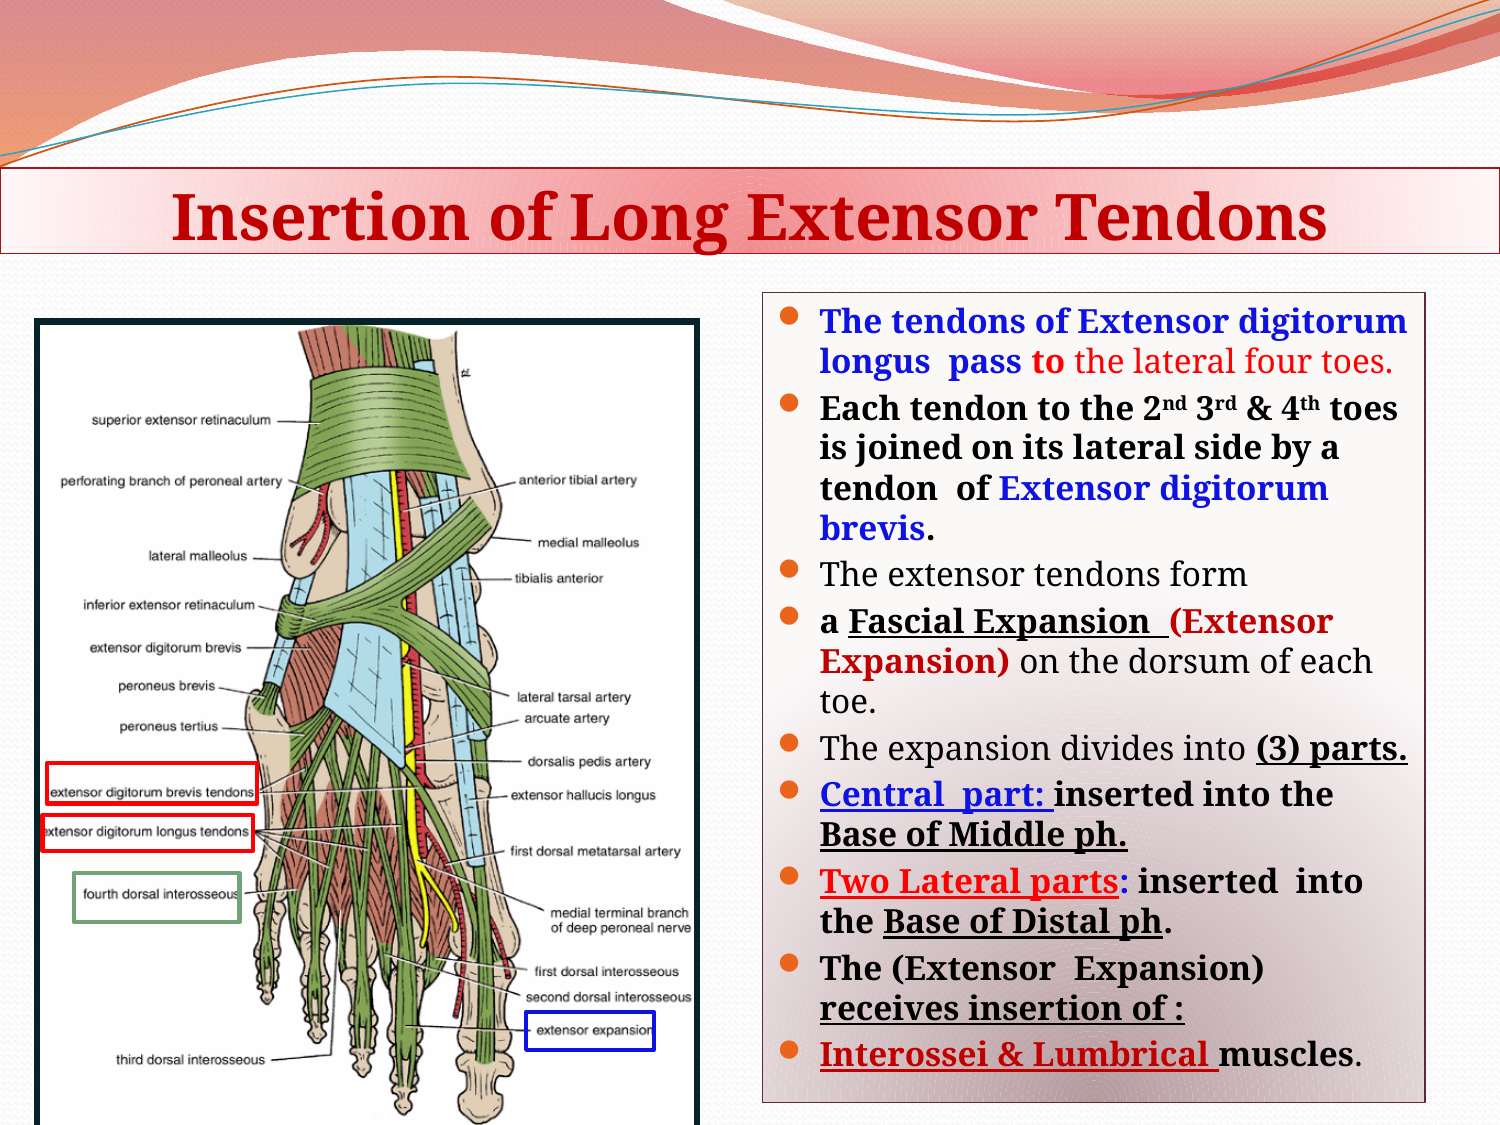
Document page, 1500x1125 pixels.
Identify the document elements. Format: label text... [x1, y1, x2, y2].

list The tendons of Extensor digitorum longus pass to the lateral four toes. Each tendon to the 2nd 3rd & 4th toes is joined on its lateral side by a tendon of Extensor digitorum brevis. The extensor tendons form a Fascial Expansion (Extensor Expansion) on the dorsum of each toe. The expansion divides into (3) parts. Central part: inserted into the Base of Middle ph. Two Lateral parts: inserted into the Base of Distal ph. The (Extensor Expansion) receives insertion of : Interossei & Lumbrical muscles. [762, 292, 1426, 1103]
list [39, 324, 695, 1125]
title Insertion of Long Extensor Tendons [0, 167, 1500, 254]
